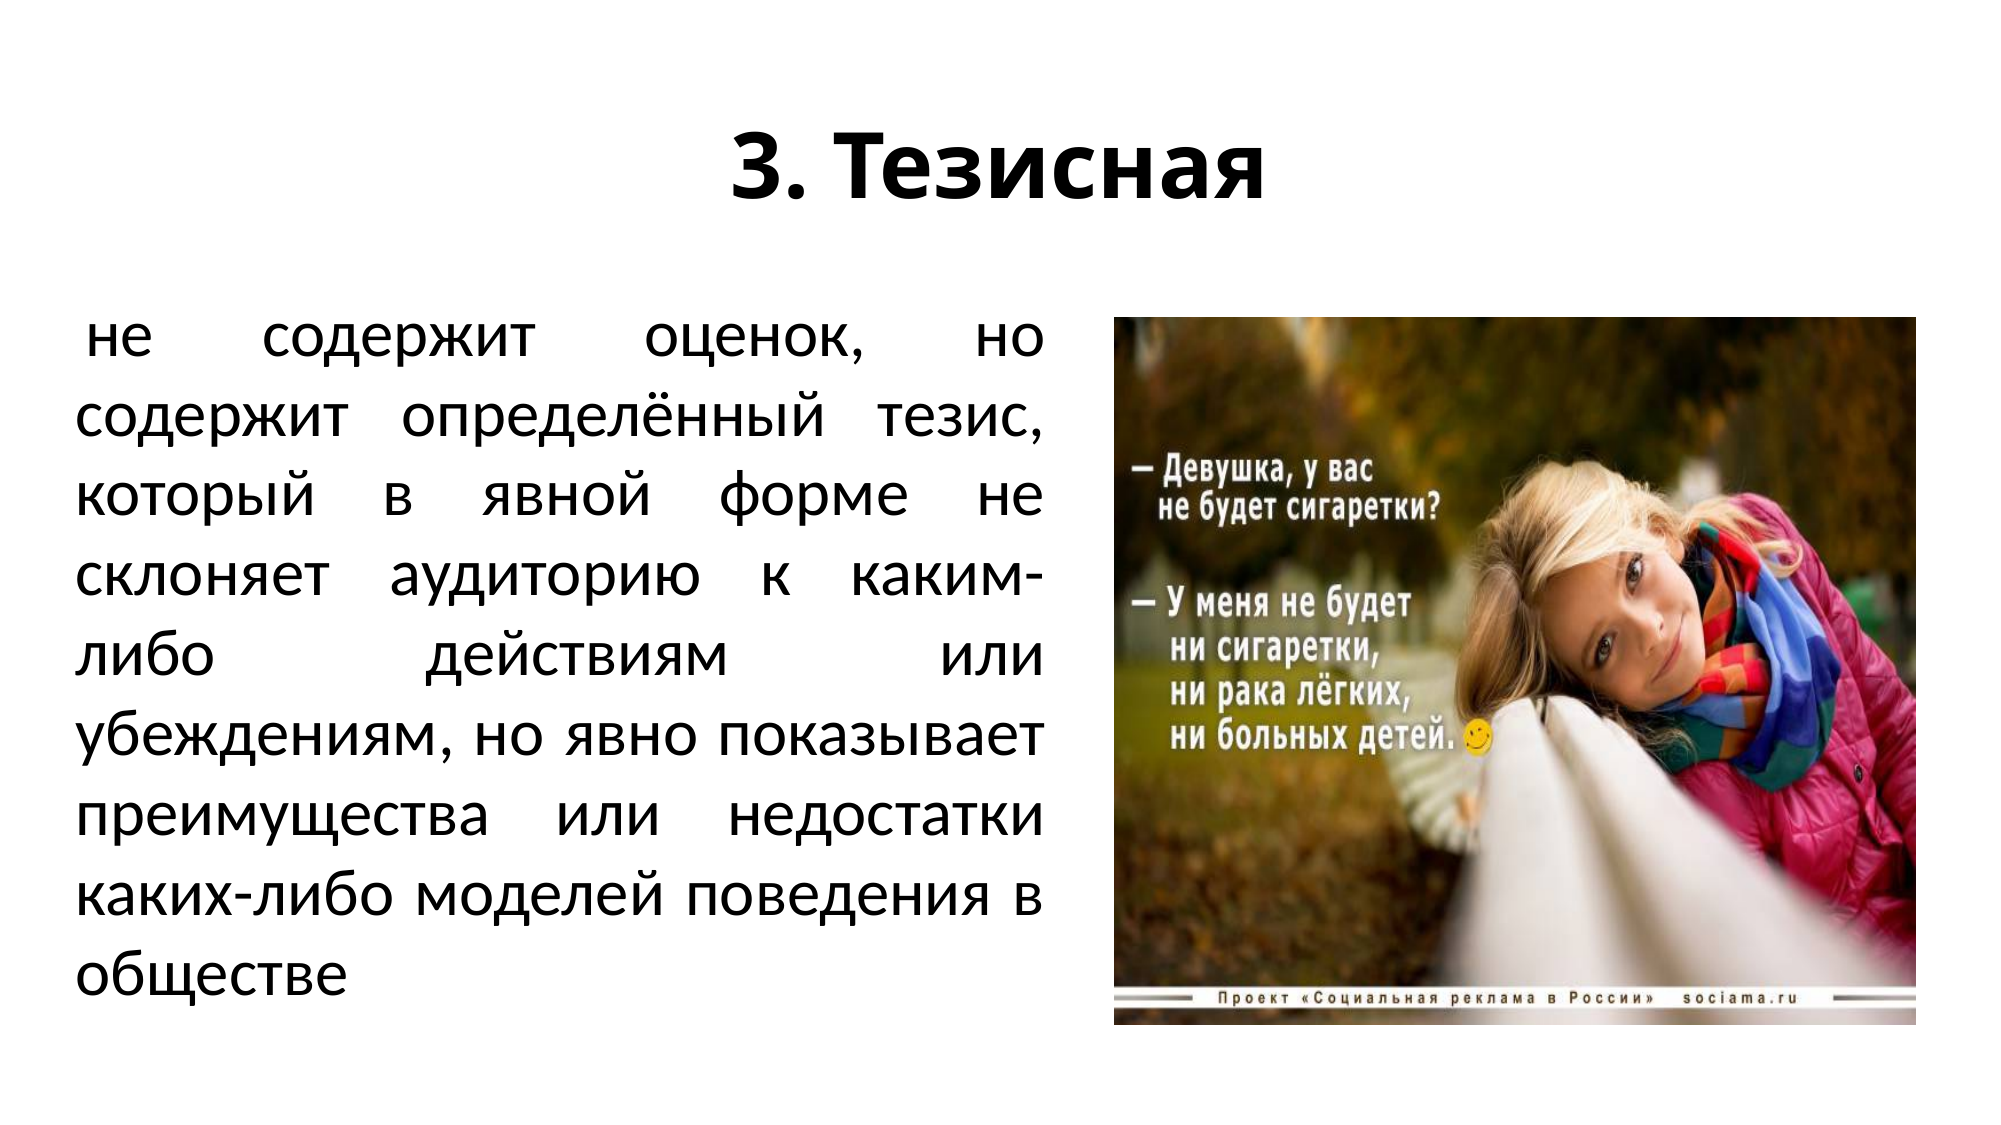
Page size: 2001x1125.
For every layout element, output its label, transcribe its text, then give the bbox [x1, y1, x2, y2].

text_box не содержит оценок, но содержит определённый тезис, который в явной форме не склоняет аудиторию к каким-либо действиям или убеждениям, но явно показывает преимущества или недостатки каких-либо моделей поведения в обществе [60, 281, 1061, 1017]
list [1113, 317, 1916, 1025]
title 3. Тезисная [137, 59, 1863, 278]
